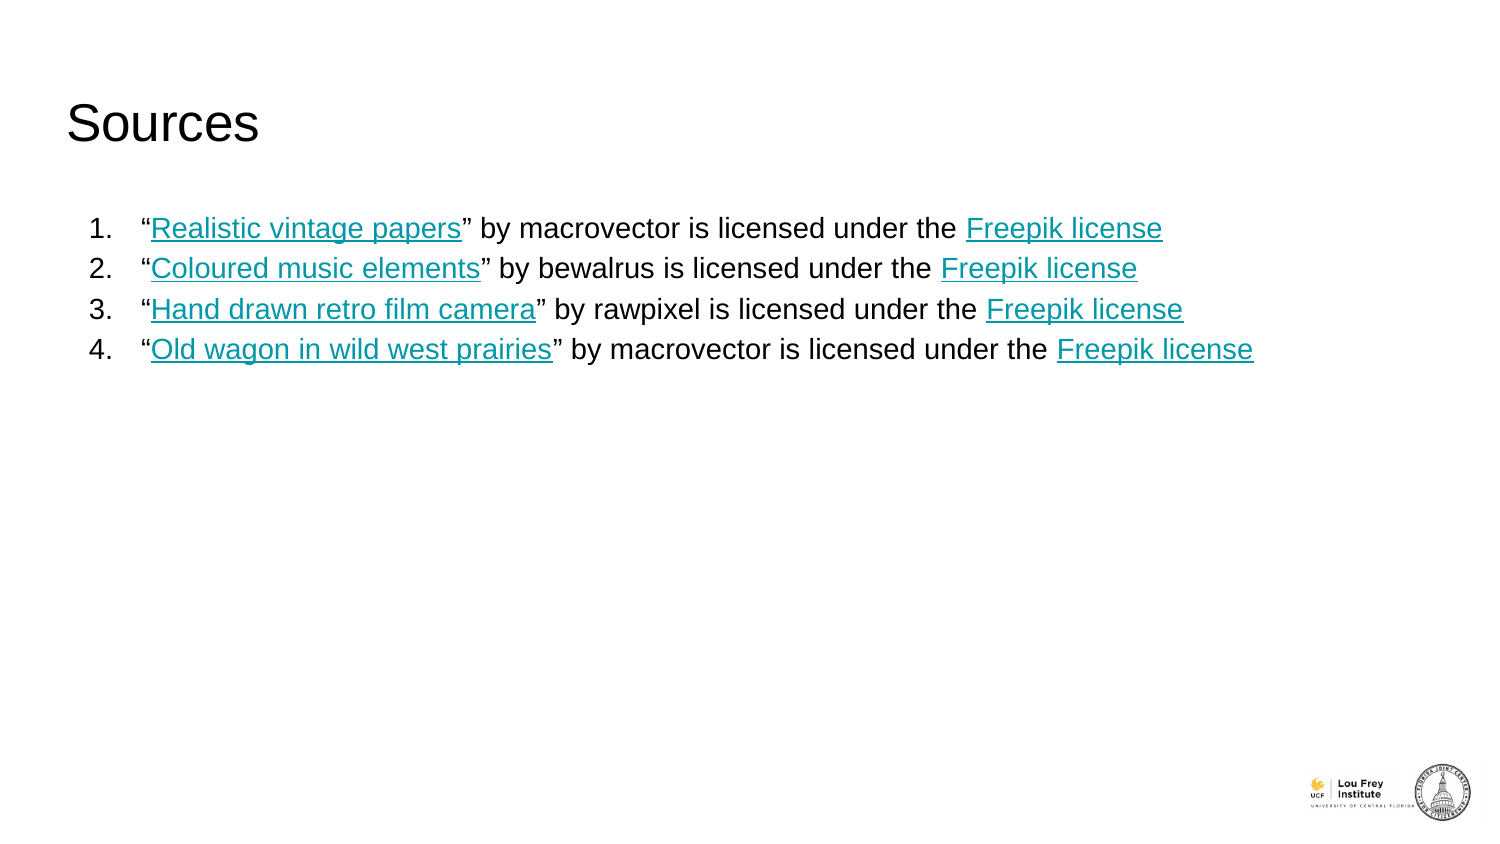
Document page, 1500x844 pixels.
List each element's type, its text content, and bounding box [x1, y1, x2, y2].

picture [1302, 757, 1483, 827]
title Sources [51, 72, 1449, 167]
list “Realistic vintage papers” by macrovector is licensed under the Freepik license “Coloured music elements” by bewalrus is licensed under the Freepik license “Hand drawn retro film camera” by rawpixel is licensed under the Freepik license “Old wagon in wild west prairies” by macrovector is licensed under the Freepik license [51, 189, 1449, 750]
